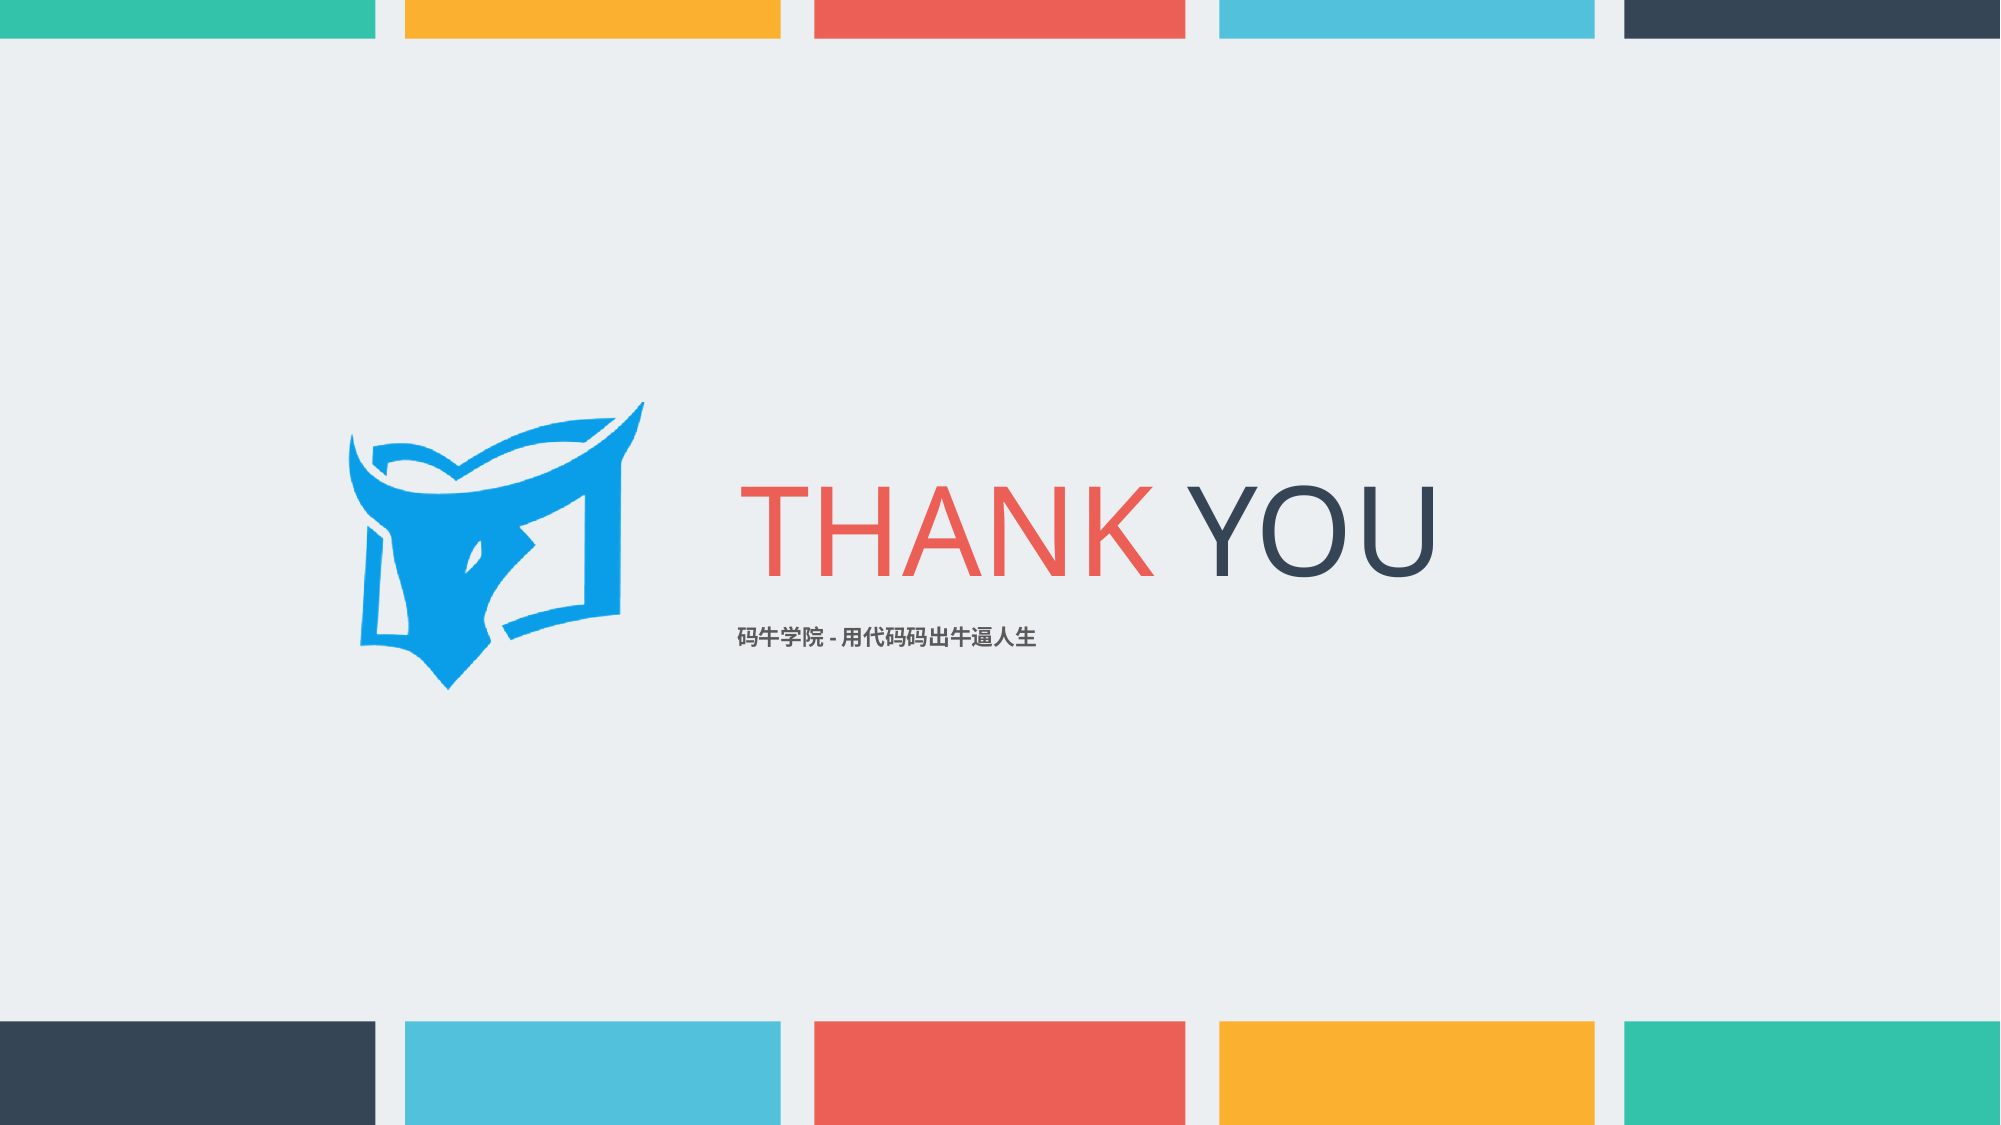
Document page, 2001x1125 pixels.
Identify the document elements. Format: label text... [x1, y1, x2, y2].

text_box [1624, 0, 2000, 39]
text_box [0, 1021, 376, 1125]
text_box [1219, 0, 1595, 39]
text_box 码牛学院-用代码码出牛逼人生 [722, 610, 1485, 657]
text_box [814, 1021, 1186, 1125]
text_box [1624, 1021, 2000, 1125]
picture [303, 353, 688, 737]
text_box [405, 1021, 781, 1125]
text_box THANK YOU [725, 444, 1617, 609]
text_box [1219, 1021, 1595, 1125]
text_box [0, 0, 376, 39]
text_box [814, 0, 1186, 39]
text_box [405, 0, 781, 39]
